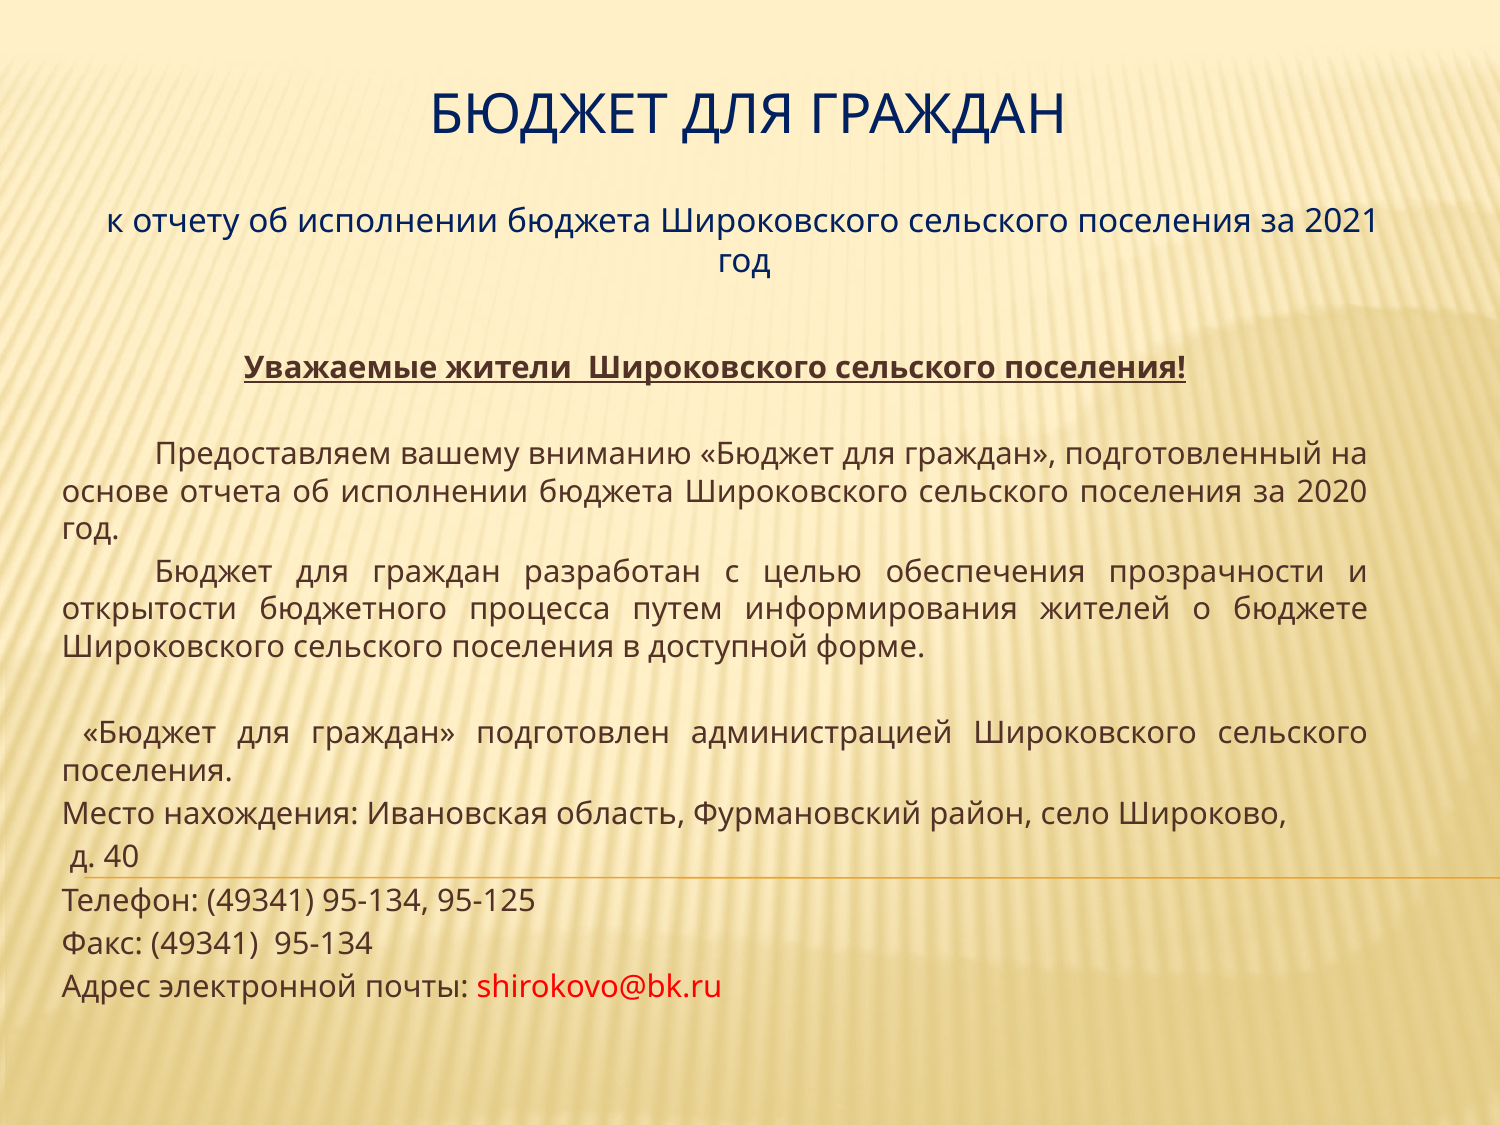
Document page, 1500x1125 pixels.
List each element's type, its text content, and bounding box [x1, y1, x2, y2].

title Бюджет для граждан [105, 70, 1393, 153]
text_box к отчету об исполнении бюджета Широковского сельского поселения за 2021 год [82, 191, 1407, 332]
subtitle Уважаемые жители Широковского сельского поселения! Предоставляем вашему вниманию «Бюджет для граждан», подготовленный на основе отчета об исполнении бюджета Широковского сельского поселения за 2020 год. Бюджет для граждан разработан с целью обеспечения прозрачности и открытости бюджетного процесса путем информирования жителей о бюджете Широковского сельского поселения в доступной форме. «Бюджет для граждан» подготовлен администрацией Широковского сельского поселения. Место нахождения: Ивановская область, Фурмановский район, село Широково, д. 40 Телефон: (49341) 95-134, 95-125 Факс: (49341) 95-134 Адрес электронной почты: shirokovo@bk.ru [46, 339, 1383, 1020]
